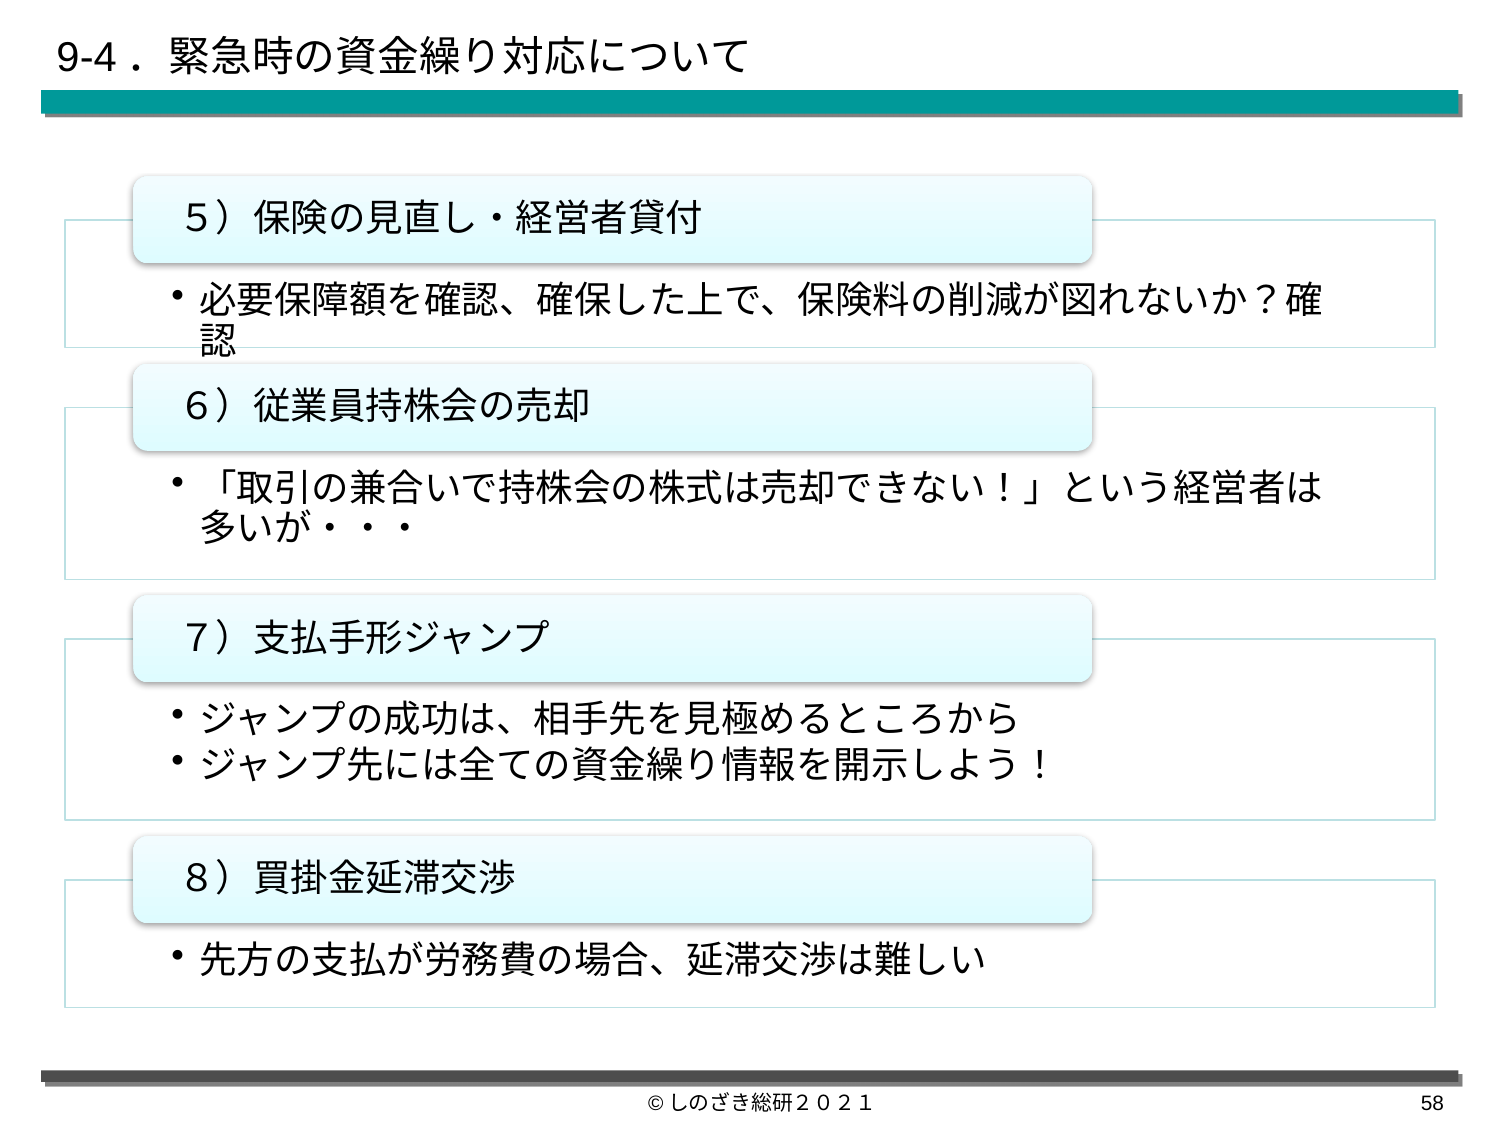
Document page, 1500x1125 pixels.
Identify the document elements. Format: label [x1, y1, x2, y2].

text_box [64, 160, 1436, 1024]
title [41, 19, 1459, 91]
footer [524, 1082, 1000, 1125]
slide_number [1108, 1082, 1459, 1125]
